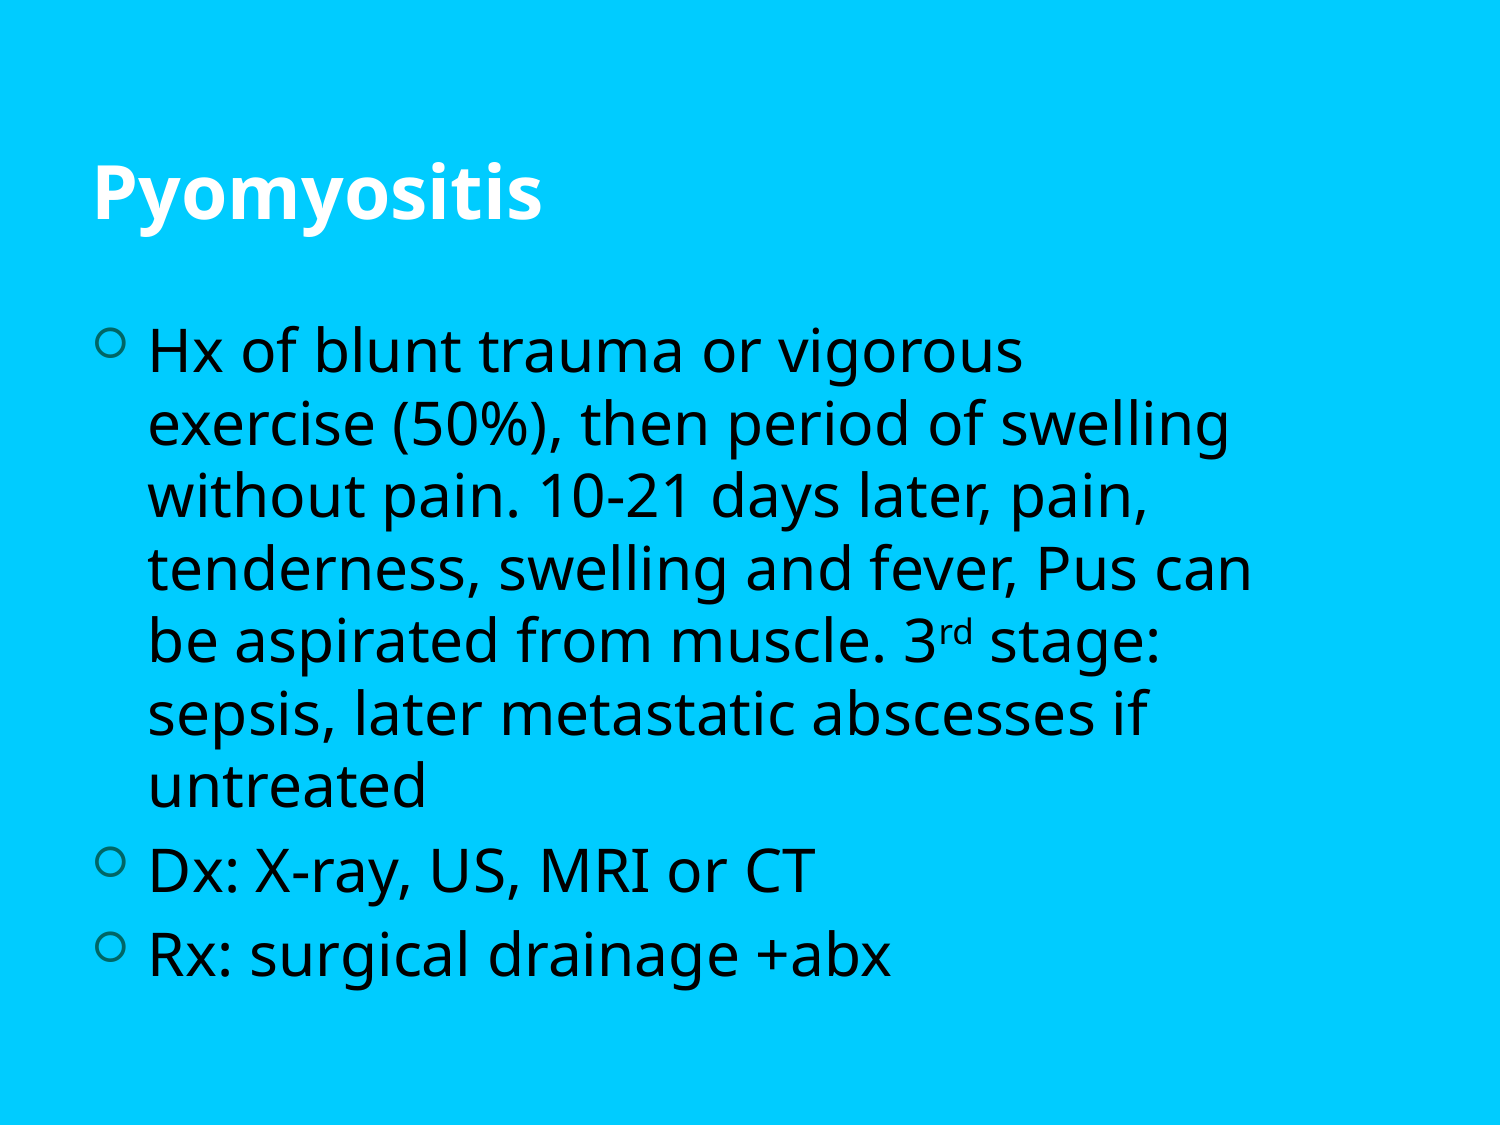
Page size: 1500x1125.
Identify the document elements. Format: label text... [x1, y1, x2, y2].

picture [347, 980, 370, 989]
list Hx of blunt trauma or vigorous exercise (50%), then period of swelling without pain. 10-21 days later, pain, tenderness, swelling and fever, Pus can be aspirated from muscle. 3rd stage: sepsis, later metastatic abscesses if untreated Dx: X-ray, US, MRI or CT Rx: surgical drainage +abx [76, 304, 1277, 980]
picture [675, 980, 698, 989]
title Pyomyositis [76, 54, 1277, 243]
